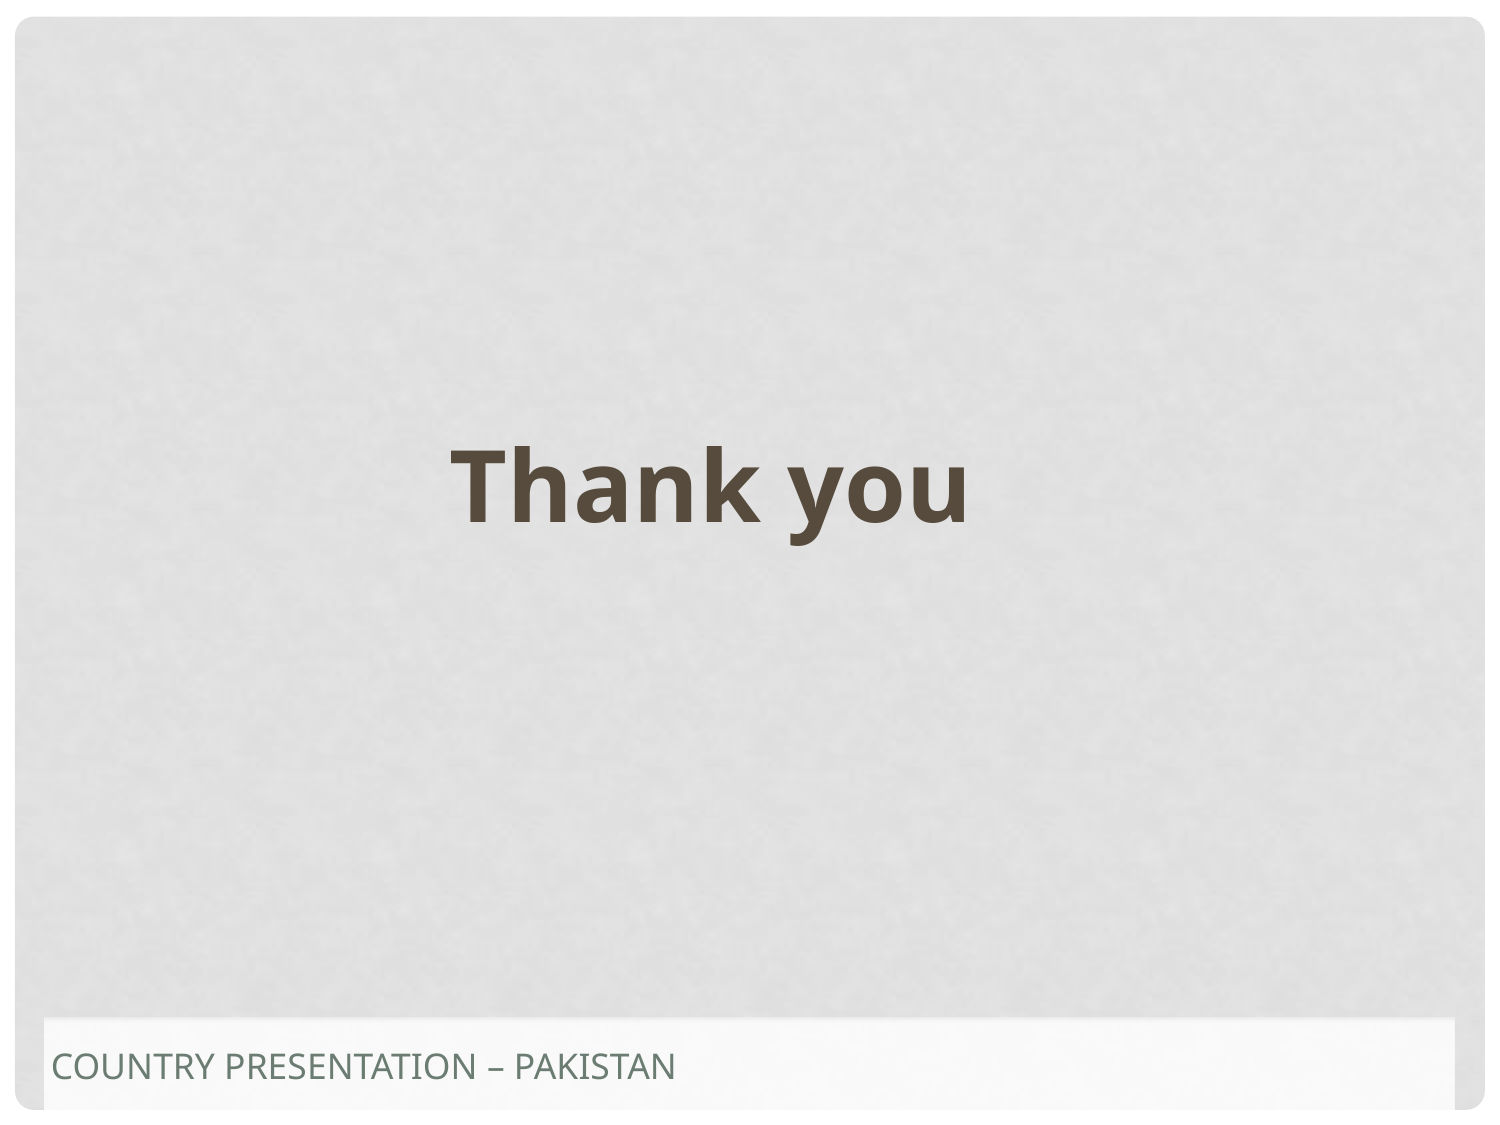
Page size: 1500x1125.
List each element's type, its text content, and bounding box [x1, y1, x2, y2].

title Country presentation – Pakistan [35, 1036, 1391, 1095]
list Thank you [415, 429, 1238, 792]
